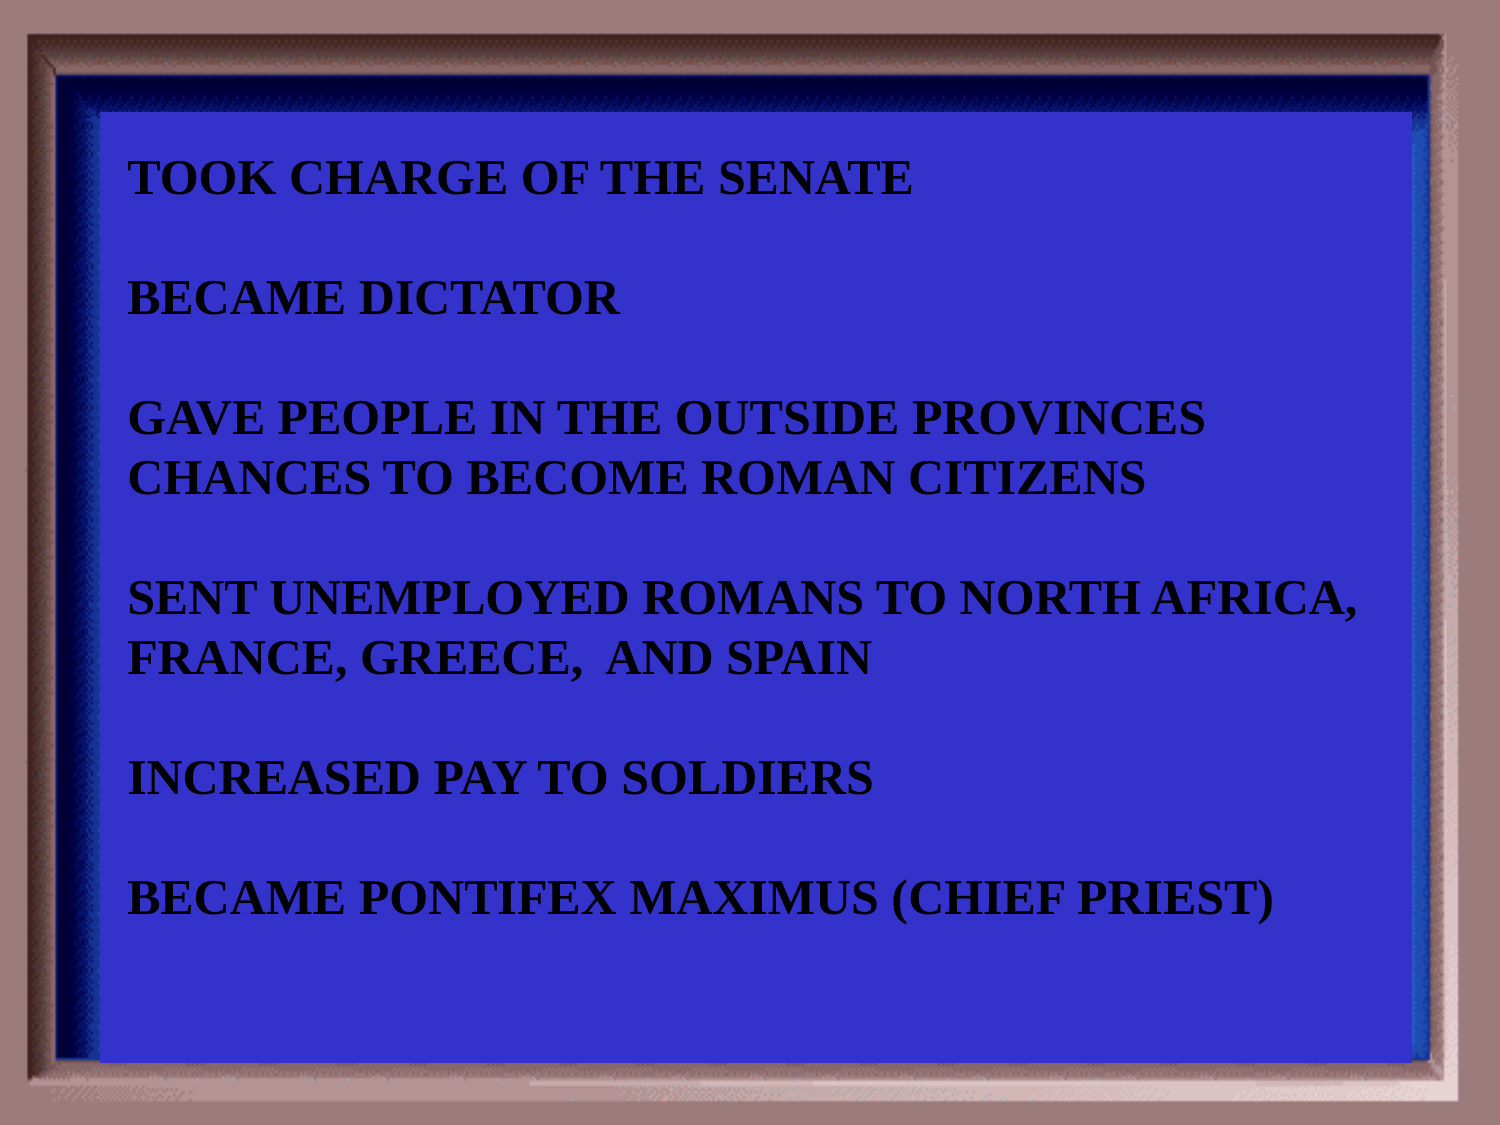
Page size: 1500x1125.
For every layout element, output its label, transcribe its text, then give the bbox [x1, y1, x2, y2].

text_box [99, 112, 1413, 1063]
text_box Took charge of the senate Became dictator Gave people in the outside provinces chances to become roman citizens Sent unemployed romans to north africa, france, Greece, and spain Increased pay to soldiers Became pontifex maximus (chief priest) [112, 137, 1375, 933]
picture [0, 0, 1500, 1125]
